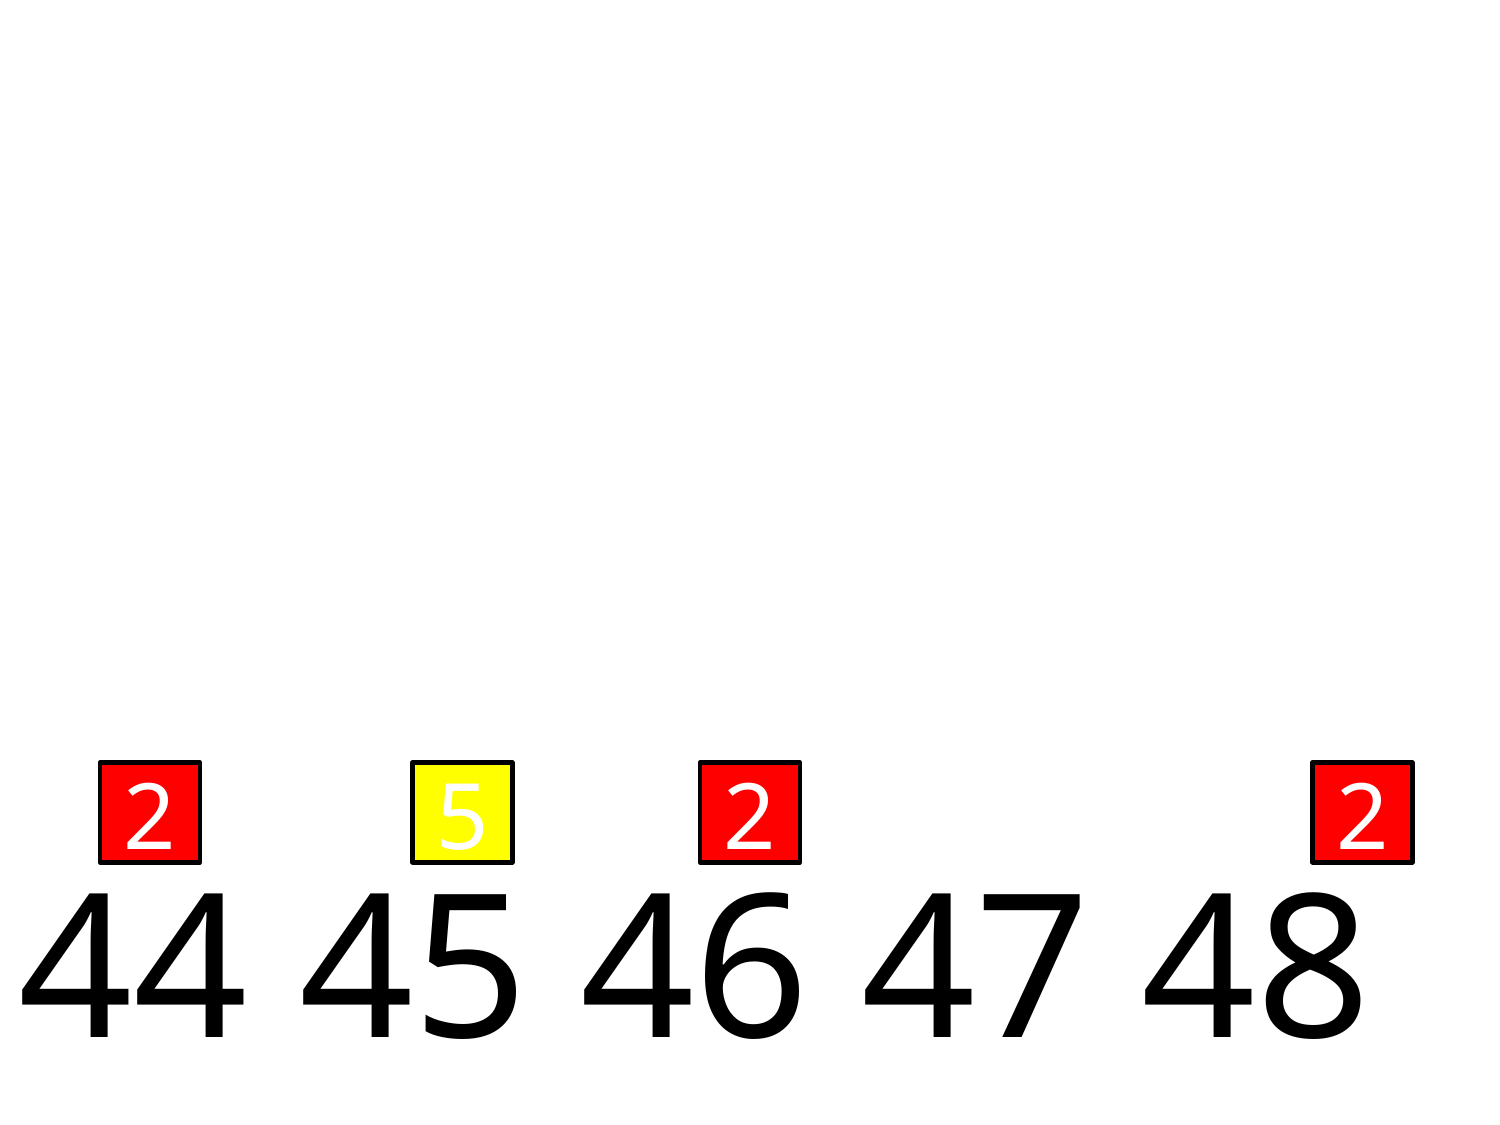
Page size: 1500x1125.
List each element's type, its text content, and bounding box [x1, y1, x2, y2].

text_box 2 [1310, 760, 1415, 865]
text_box 2 [98, 760, 202, 865]
text_box 2 [698, 760, 802, 865]
text_box 44 45 46 47 48 [0, 829, 1500, 1085]
text_box 5 [410, 760, 515, 865]
